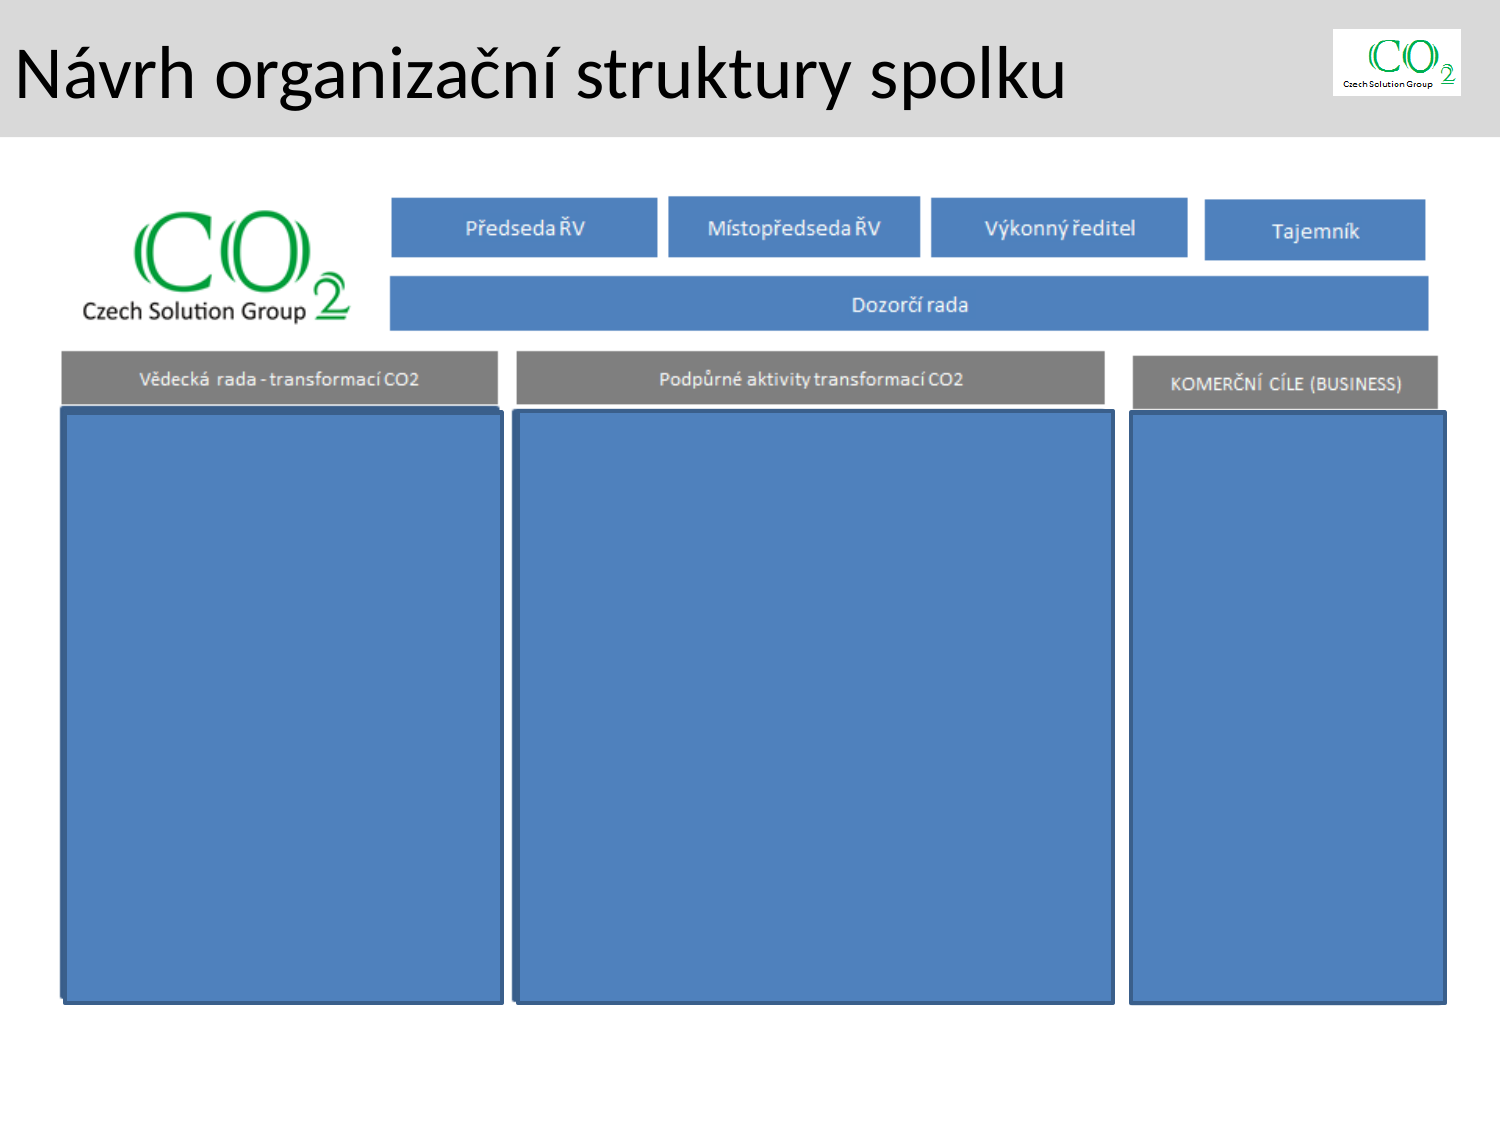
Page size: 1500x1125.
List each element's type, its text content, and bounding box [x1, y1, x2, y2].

picture [1333, 29, 1462, 96]
text_box Návrh organizační struktury spolku [0, 0, 1500, 139]
picture [54, 184, 1446, 1010]
